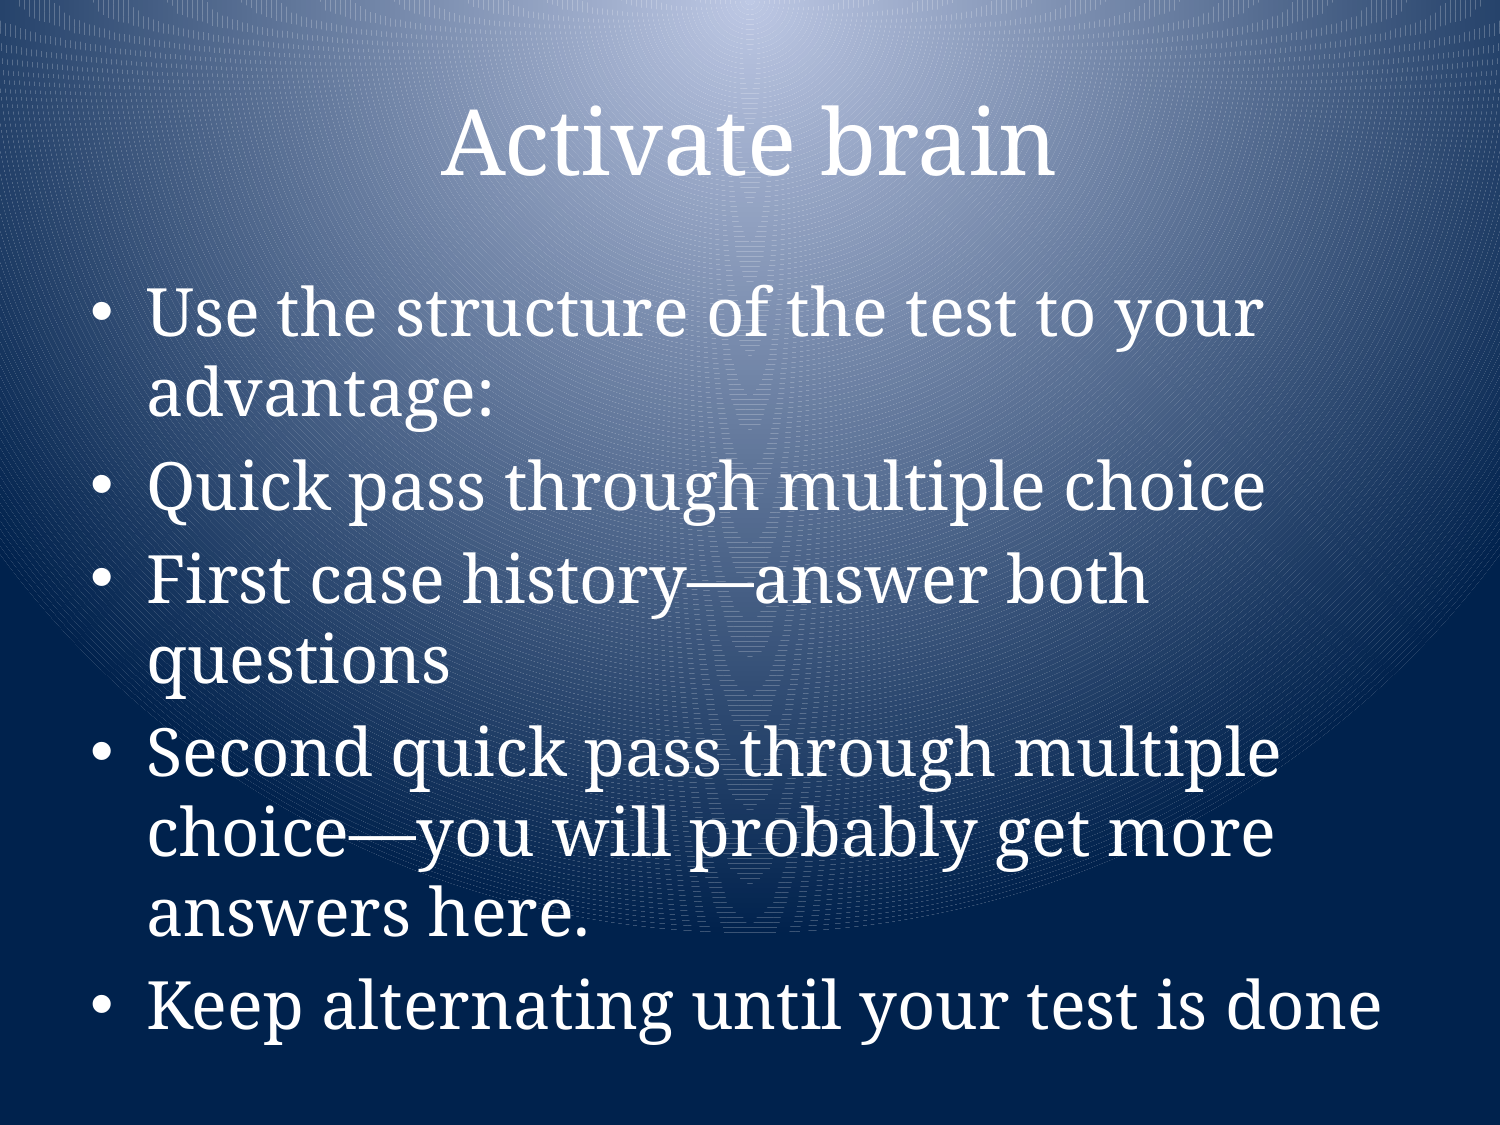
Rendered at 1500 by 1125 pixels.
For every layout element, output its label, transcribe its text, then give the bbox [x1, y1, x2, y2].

title Activate brain [75, 45, 1425, 233]
list Use the structure of the test to your advantage: Quick pass through multiple choice First case history—answer both questions Second quick pass through multiple choice—you will probably get more answers here. Keep alternating until your test is done [75, 262, 1425, 1005]
